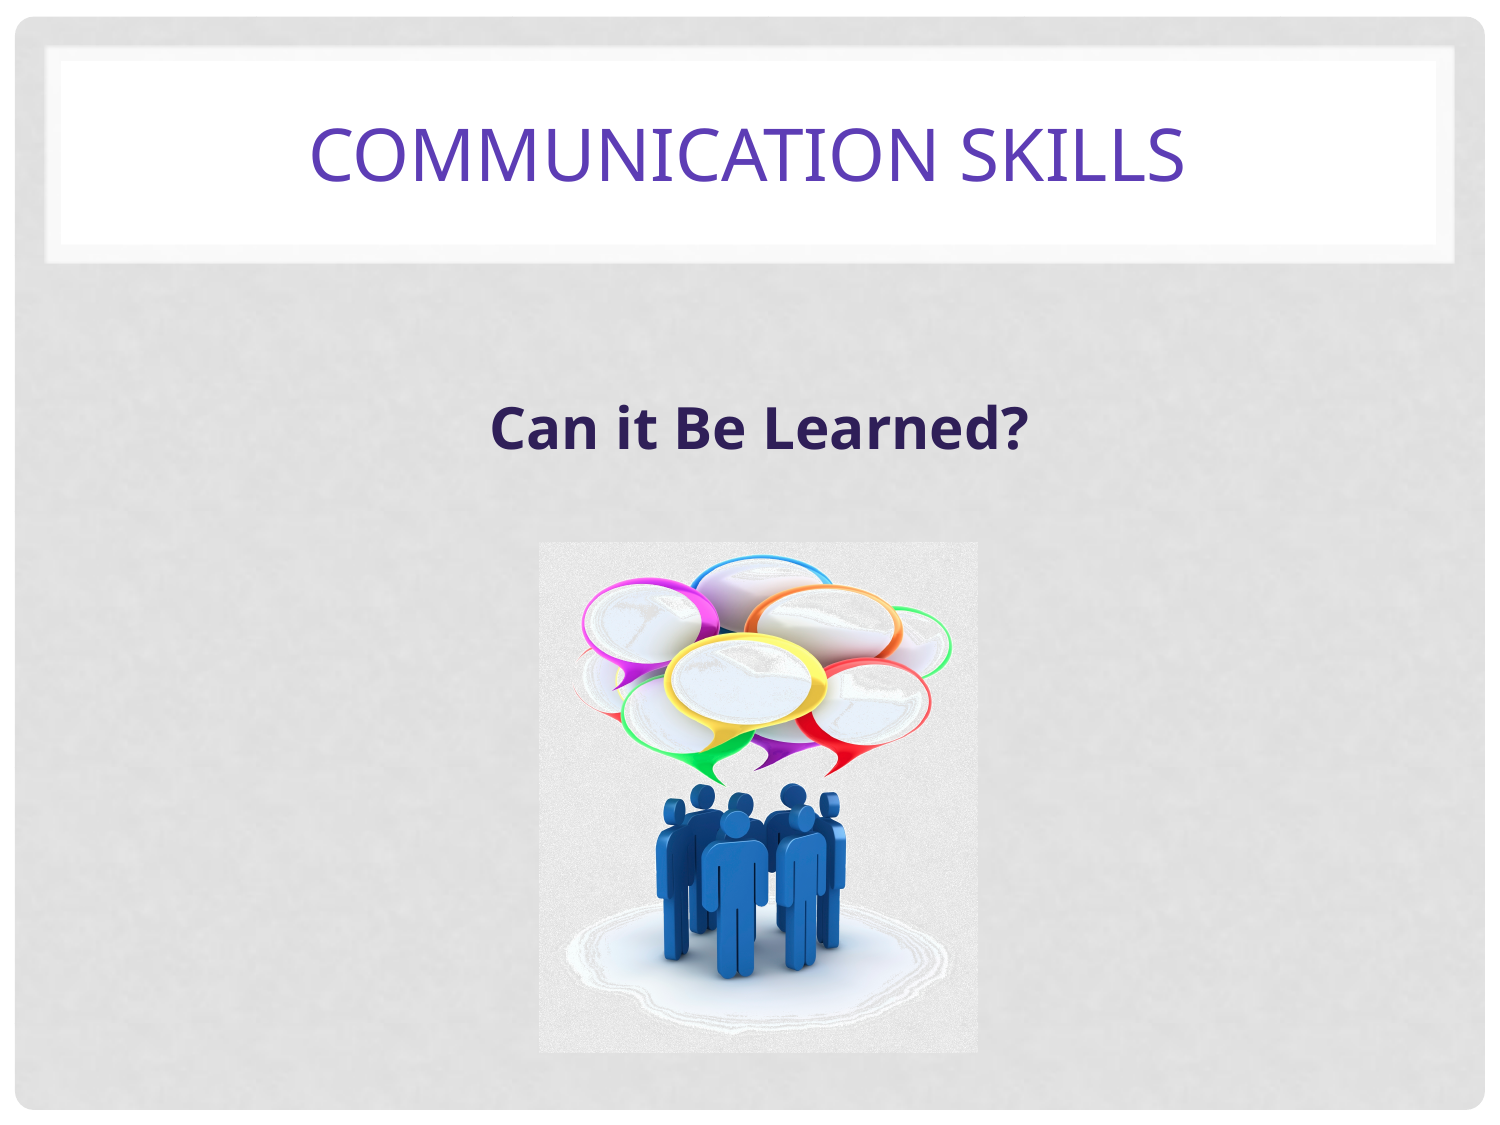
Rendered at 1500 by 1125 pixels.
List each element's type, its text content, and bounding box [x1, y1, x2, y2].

list Can it Be Learned? [75, 220, 1425, 939]
title Communication Skills [69, 66, 1425, 238]
picture [539, 542, 978, 1054]
